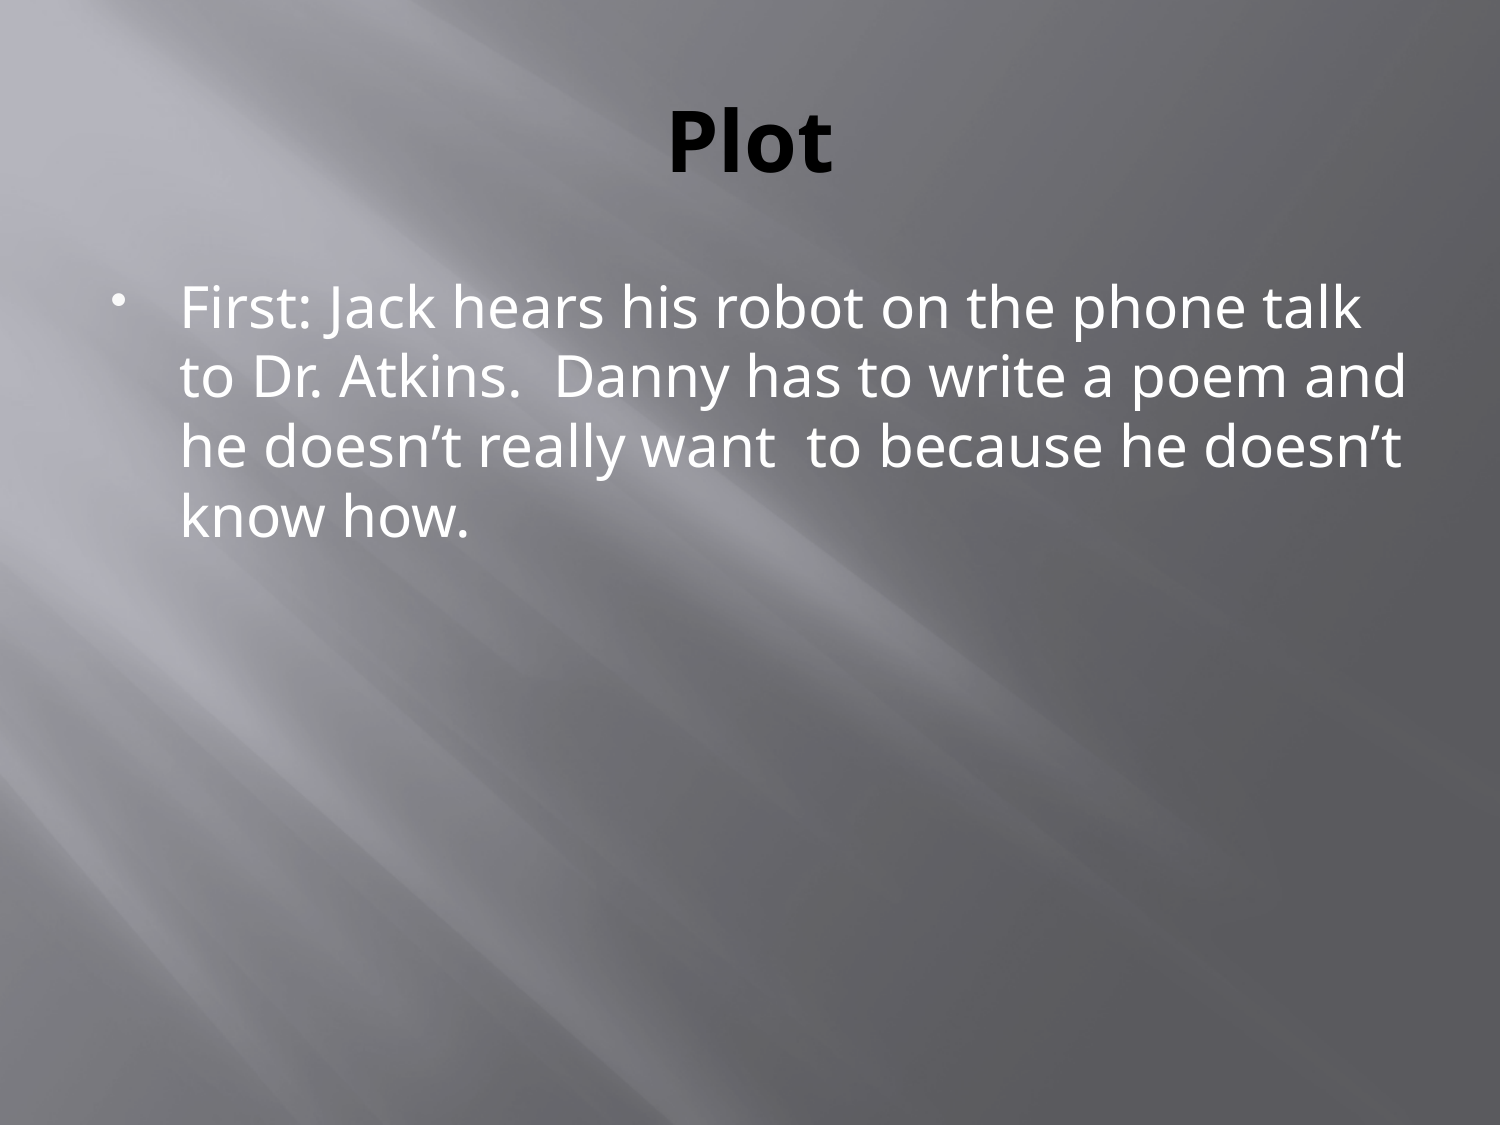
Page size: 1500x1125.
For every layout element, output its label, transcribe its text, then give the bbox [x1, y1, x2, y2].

title Plot [75, 45, 1425, 233]
list First: Jack hears his robot on the phone talk to Dr. Atkins. Danny has to write a poem and he doesn’t really want to because he doesn’t know how. [75, 262, 1425, 1035]
